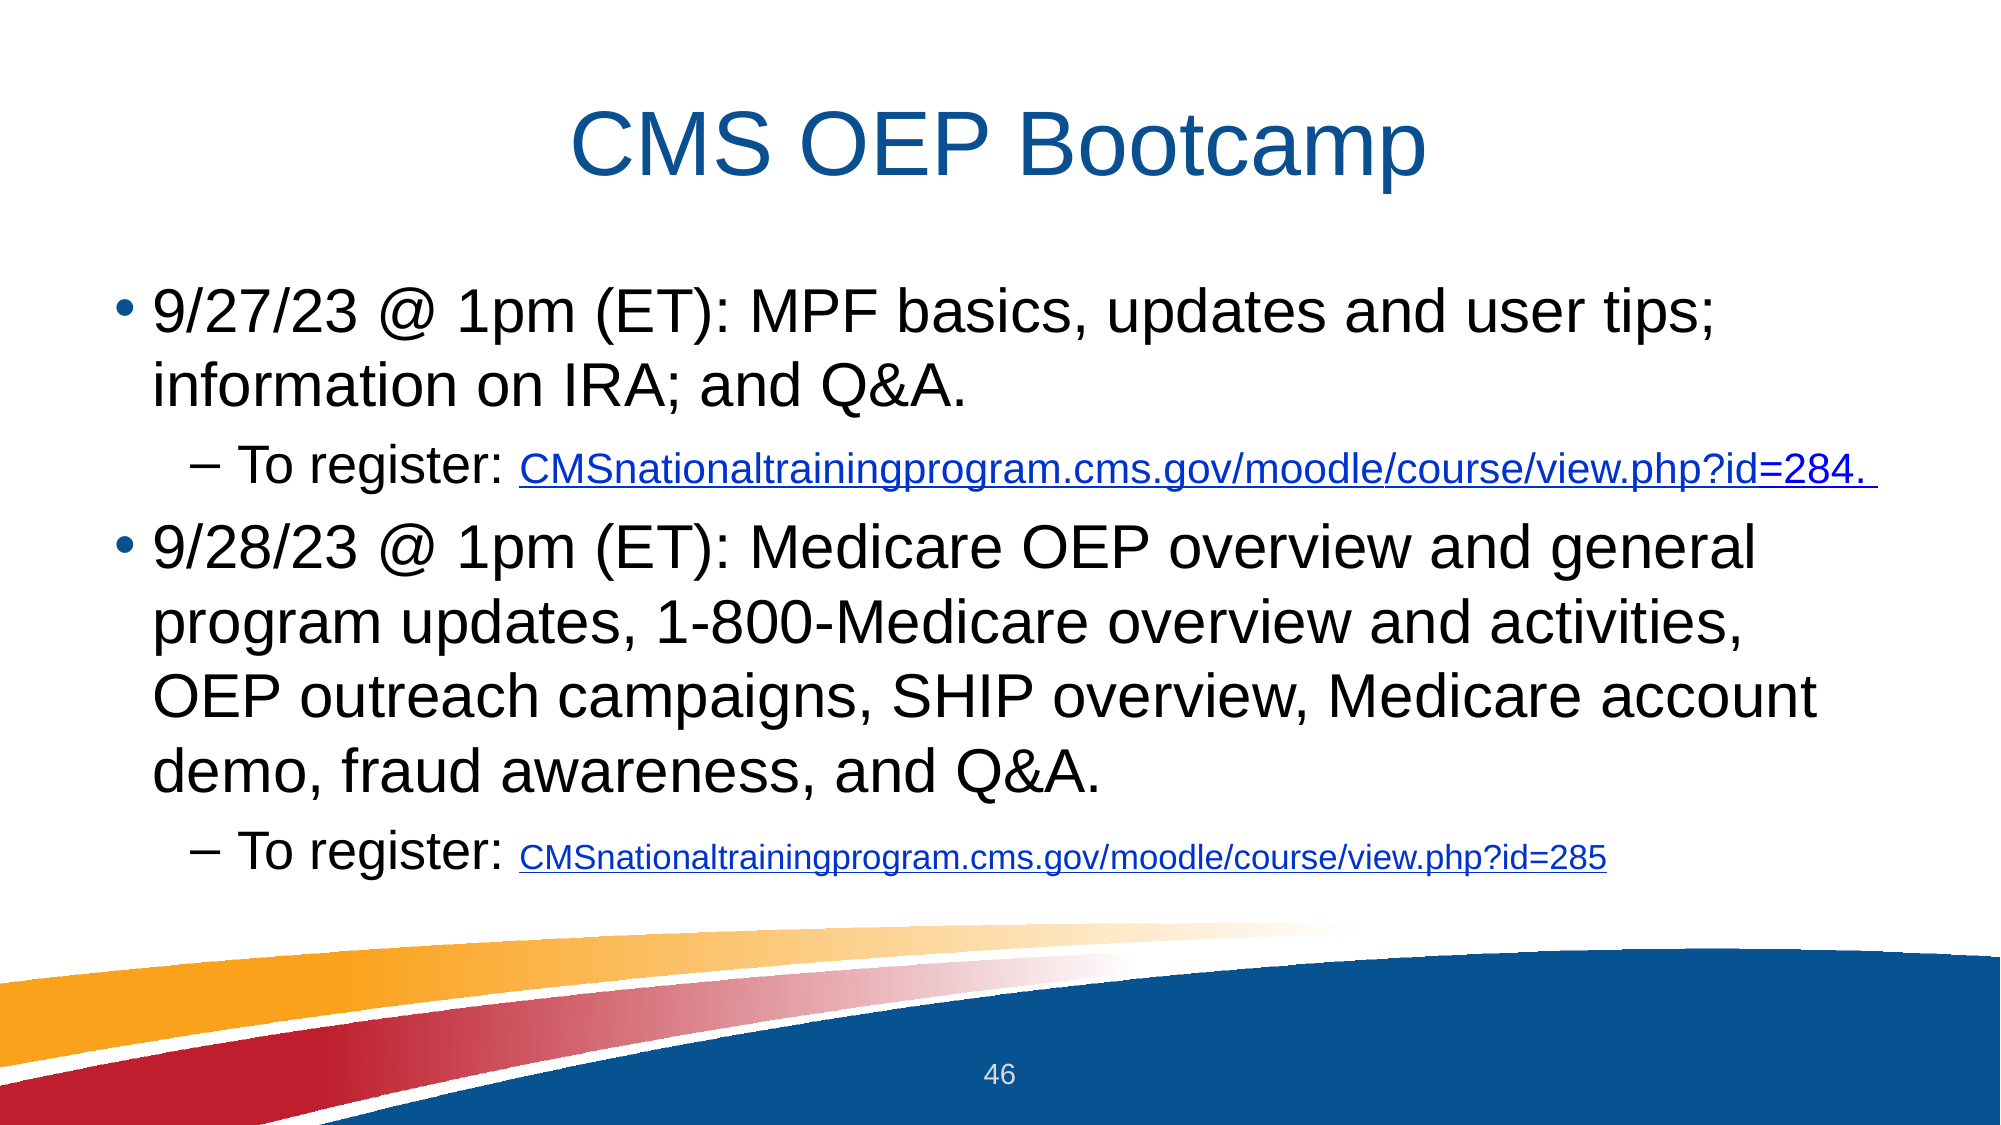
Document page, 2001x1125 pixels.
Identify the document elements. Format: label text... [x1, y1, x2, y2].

slide_number 46 [766, 1042, 1234, 1103]
list 9/27/23 @ 1pm (ET): MPF basics, updates and user tips; information on IRA; and Q&A. To register: CMSnationaltrainingprogram.cms.gov/moodle/course/view.php?id=284. 9/28/23 @ 1pm (ET): Medicare OEP overview and general program updates, 1-800-Medicare overview and activities, OEP outreach campaigns, SHIP overview, Medicare account demo, fraud awareness, and Q&A. To register: CMSnationaltrainingprogram.cms.gov/moodle/course/view.php?id=285 [99, 262, 1900, 900]
picture [0, 887, 2000, 1125]
title CMS OEP Bootcamp [99, 45, 1900, 233]
